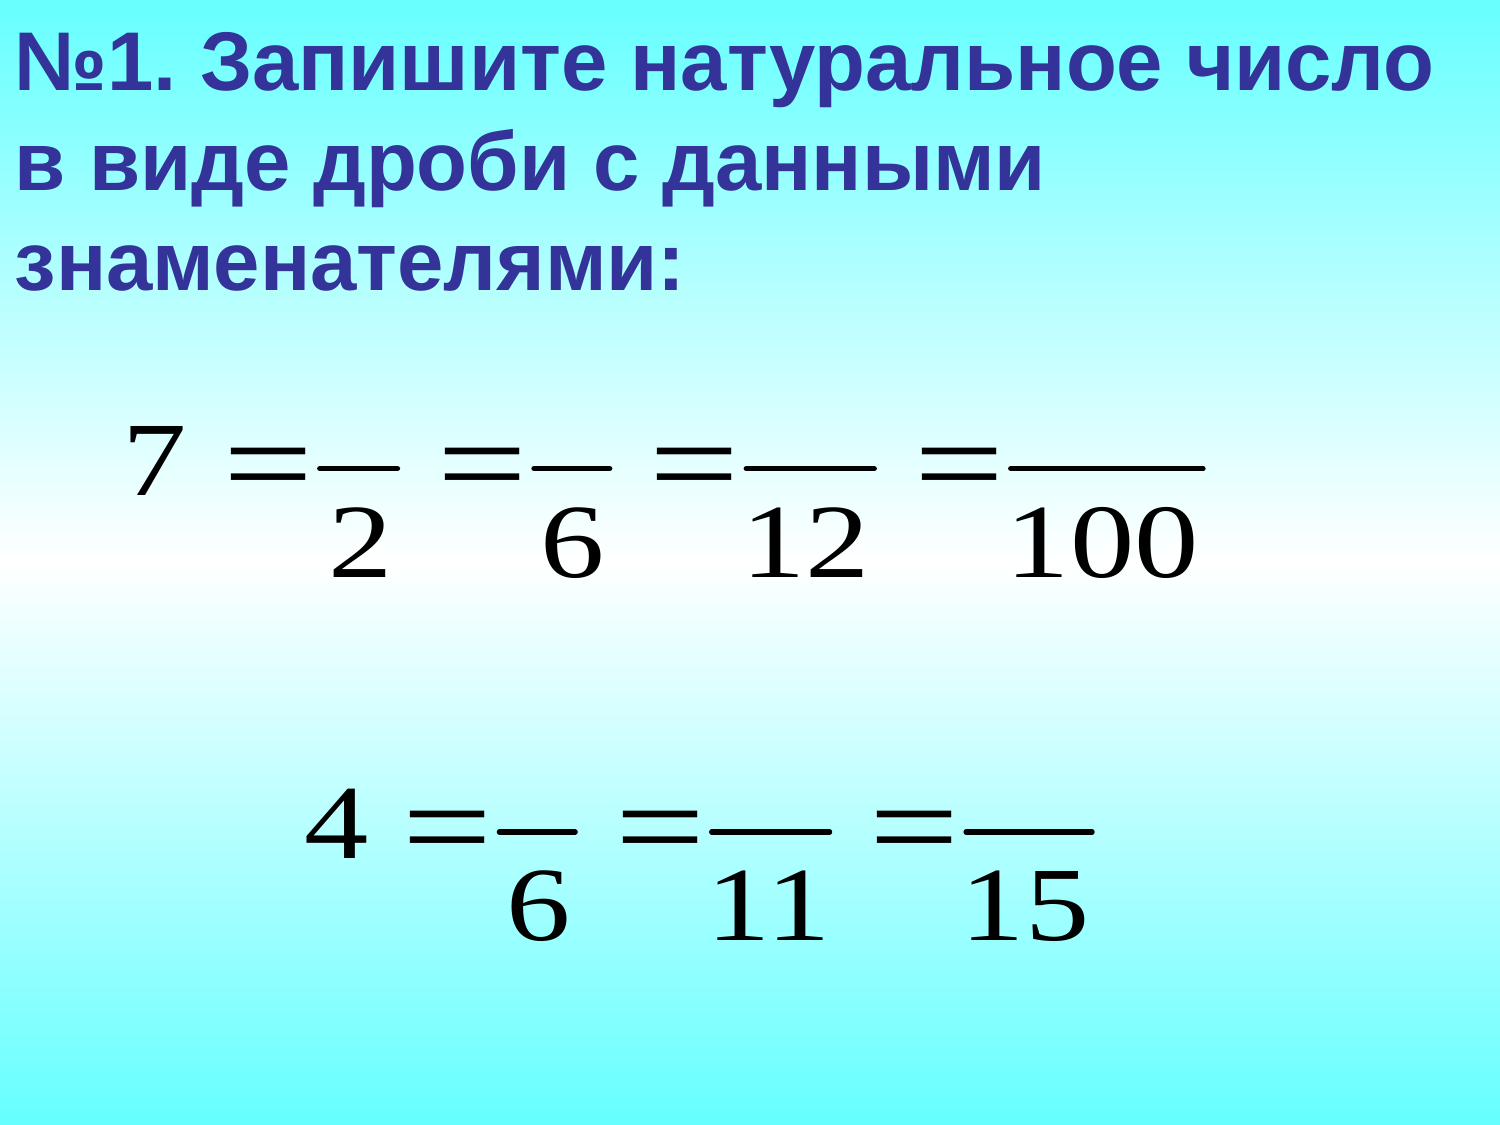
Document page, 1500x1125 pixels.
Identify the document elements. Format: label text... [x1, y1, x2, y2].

text_box №1. Запишите натуральное число в виде дроби с данными знаменателями: [0, 0, 1500, 315]
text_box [105, 327, 1231, 601]
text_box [284, 691, 1122, 965]
